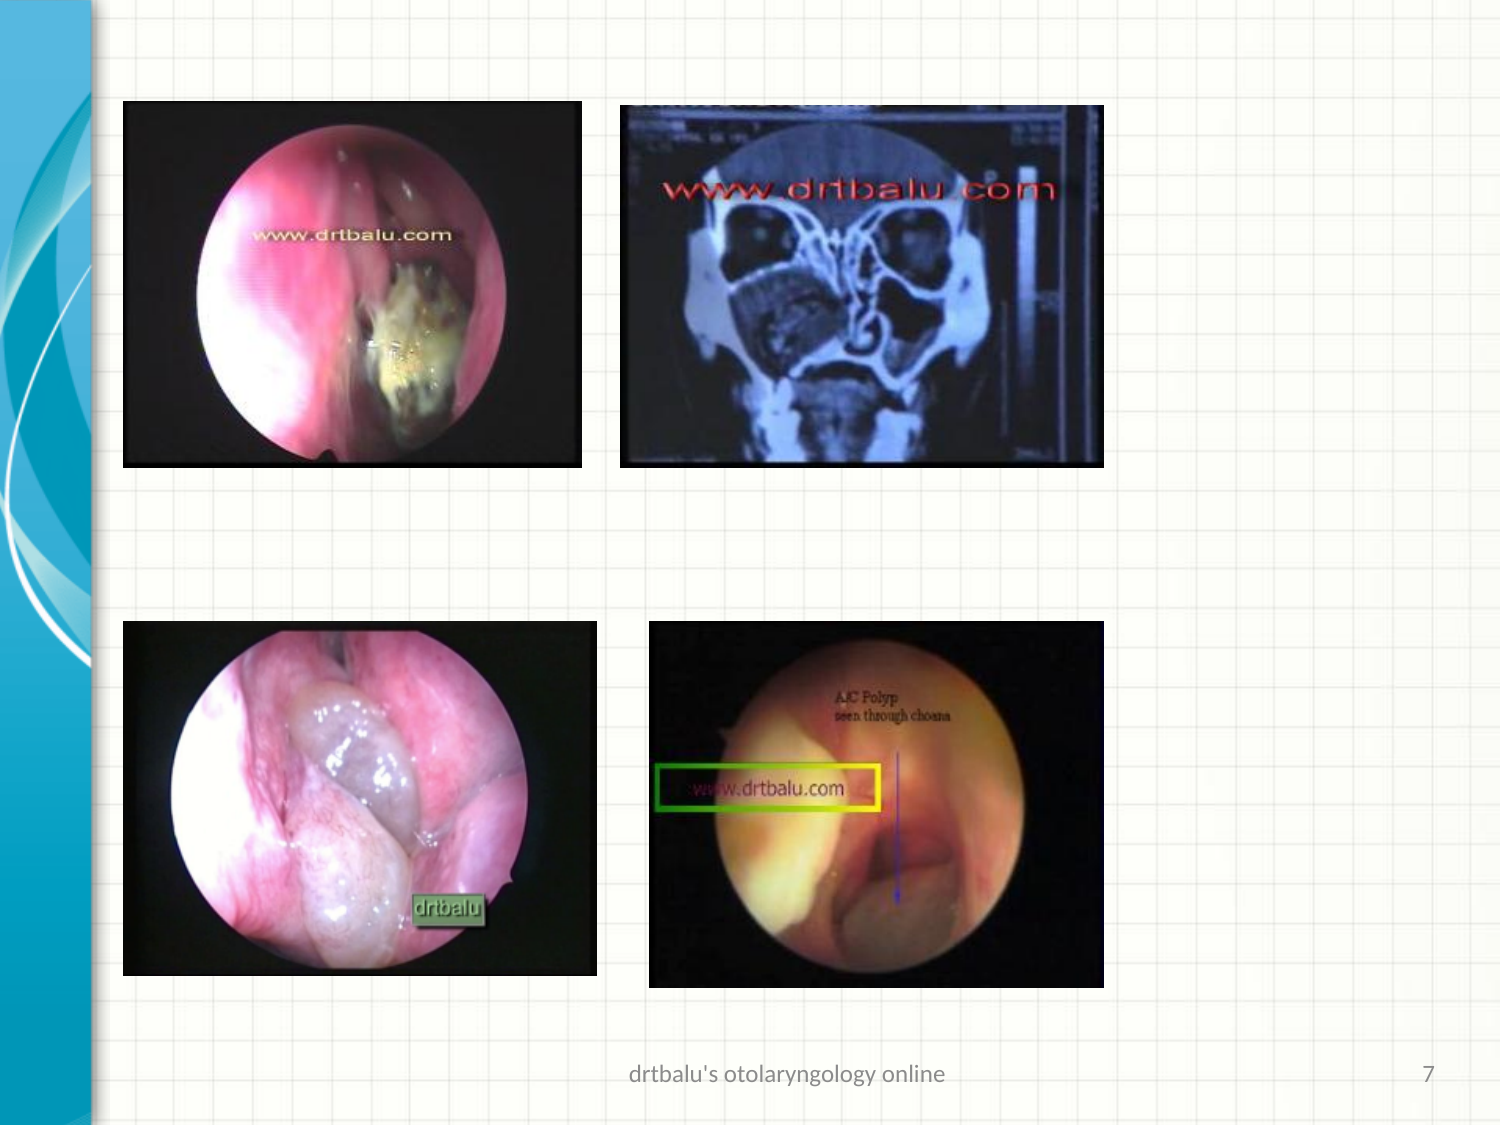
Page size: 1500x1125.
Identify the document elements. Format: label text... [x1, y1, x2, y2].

slide_number 7 [1100, 1042, 1450, 1103]
picture [0, 0, 1500, 1125]
footer drtbalu's otolaryngology online [549, 1042, 1025, 1103]
